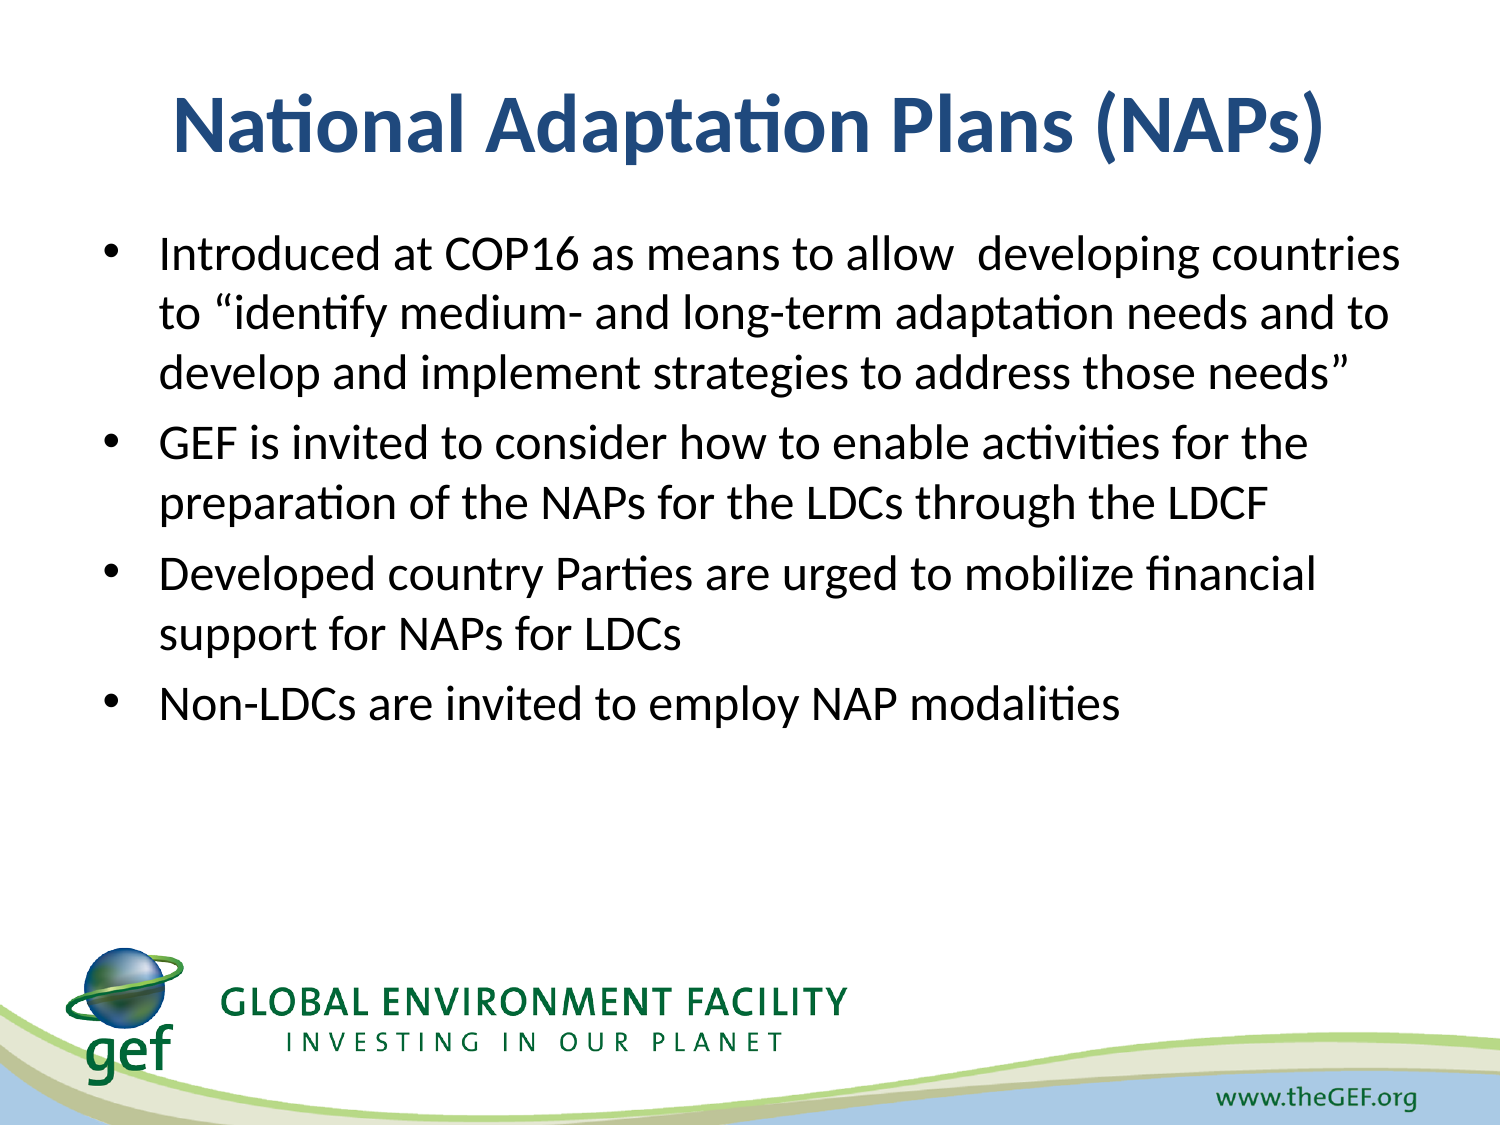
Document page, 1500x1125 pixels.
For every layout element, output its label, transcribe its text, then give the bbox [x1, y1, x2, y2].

list Introduced at COP16 as means to allow developing countries to “identify medium- and long-term adaptation needs and to develop and implement strategies to address those needs” GEF is invited to consider how to enable activities for the preparation of the NAPs for the LDCs through the LDCF Developed country Parties are urged to mobilize financial support for NAPs for LDCs Non-LDCs are invited to employ NAP modalities [87, 212, 1438, 926]
title National Adaptation Plans (NAPs) [74, 24, 1426, 213]
picture [0, 920, 1500, 1125]
